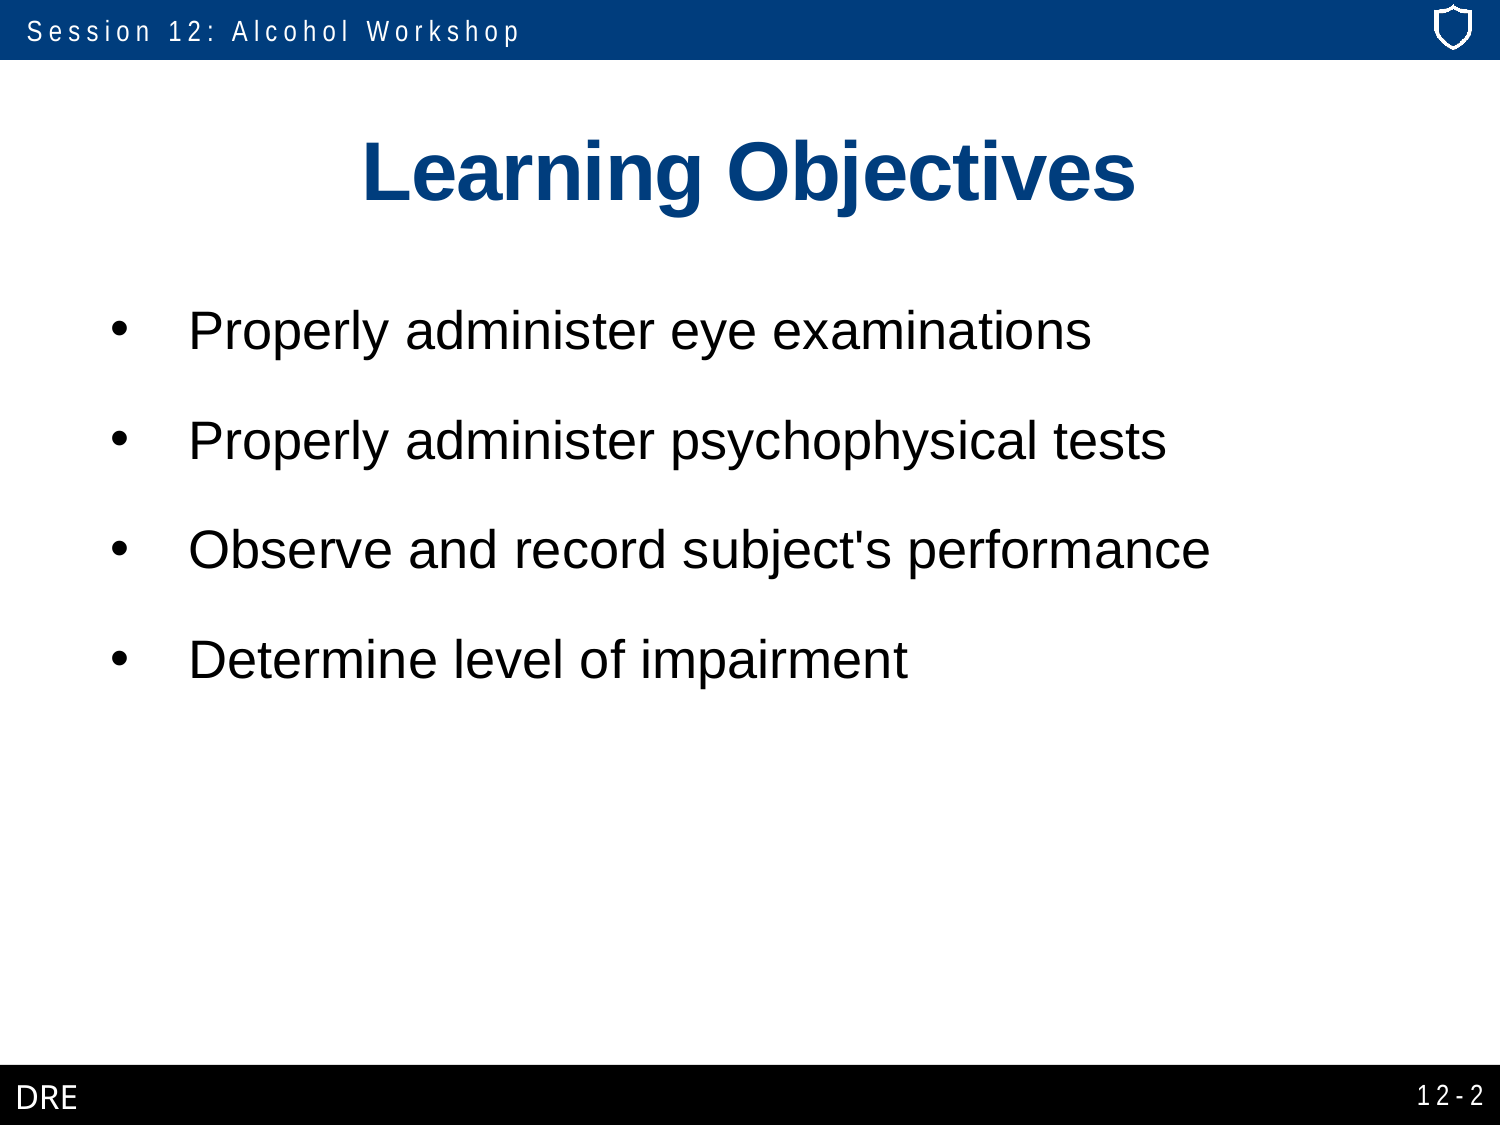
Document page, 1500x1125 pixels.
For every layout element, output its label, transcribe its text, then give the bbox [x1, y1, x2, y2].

picture [1434, 4, 1472, 50]
list Properly administer eye examinations Properly administer psychophysical tests Observe and record subject's performance Determine level of impairment [75, 254, 1425, 1005]
title Learning Objectives [75, 75, 1425, 225]
slide_number 12-2 [1218, 1063, 1499, 1124]
